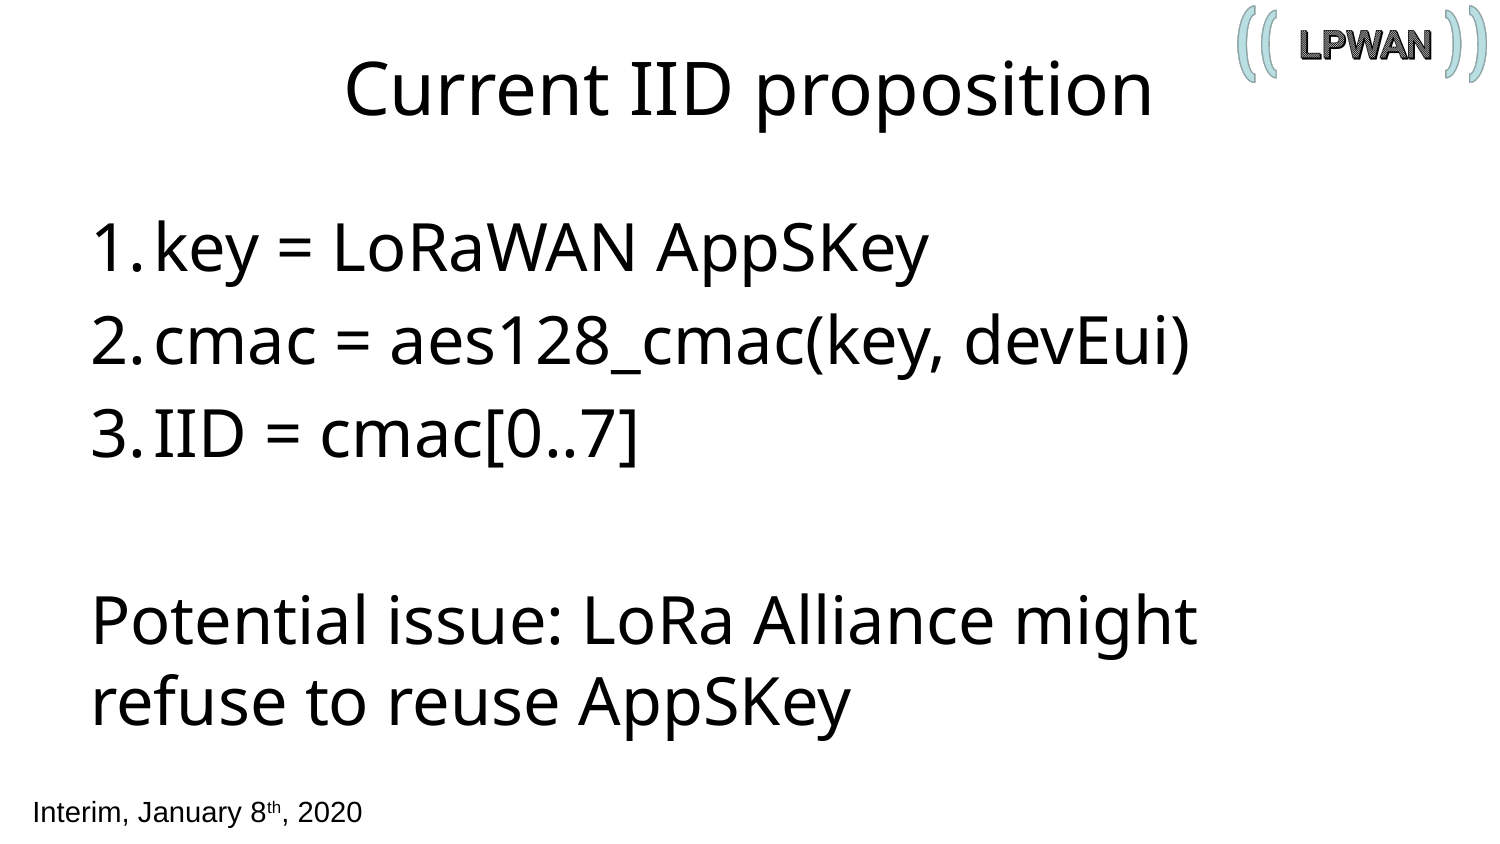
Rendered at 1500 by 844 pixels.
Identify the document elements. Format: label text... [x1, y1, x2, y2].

picture [1237, 5, 1487, 83]
title Current IID proposition [75, 33, 1425, 139]
list key = LoRaWAN AppSKey cmac = aes128_cmac(key, devEui) IID = cmac[0..7] Potential issue: LoRa Alliance might refuse to reuse AppSKey [75, 196, 1425, 754]
